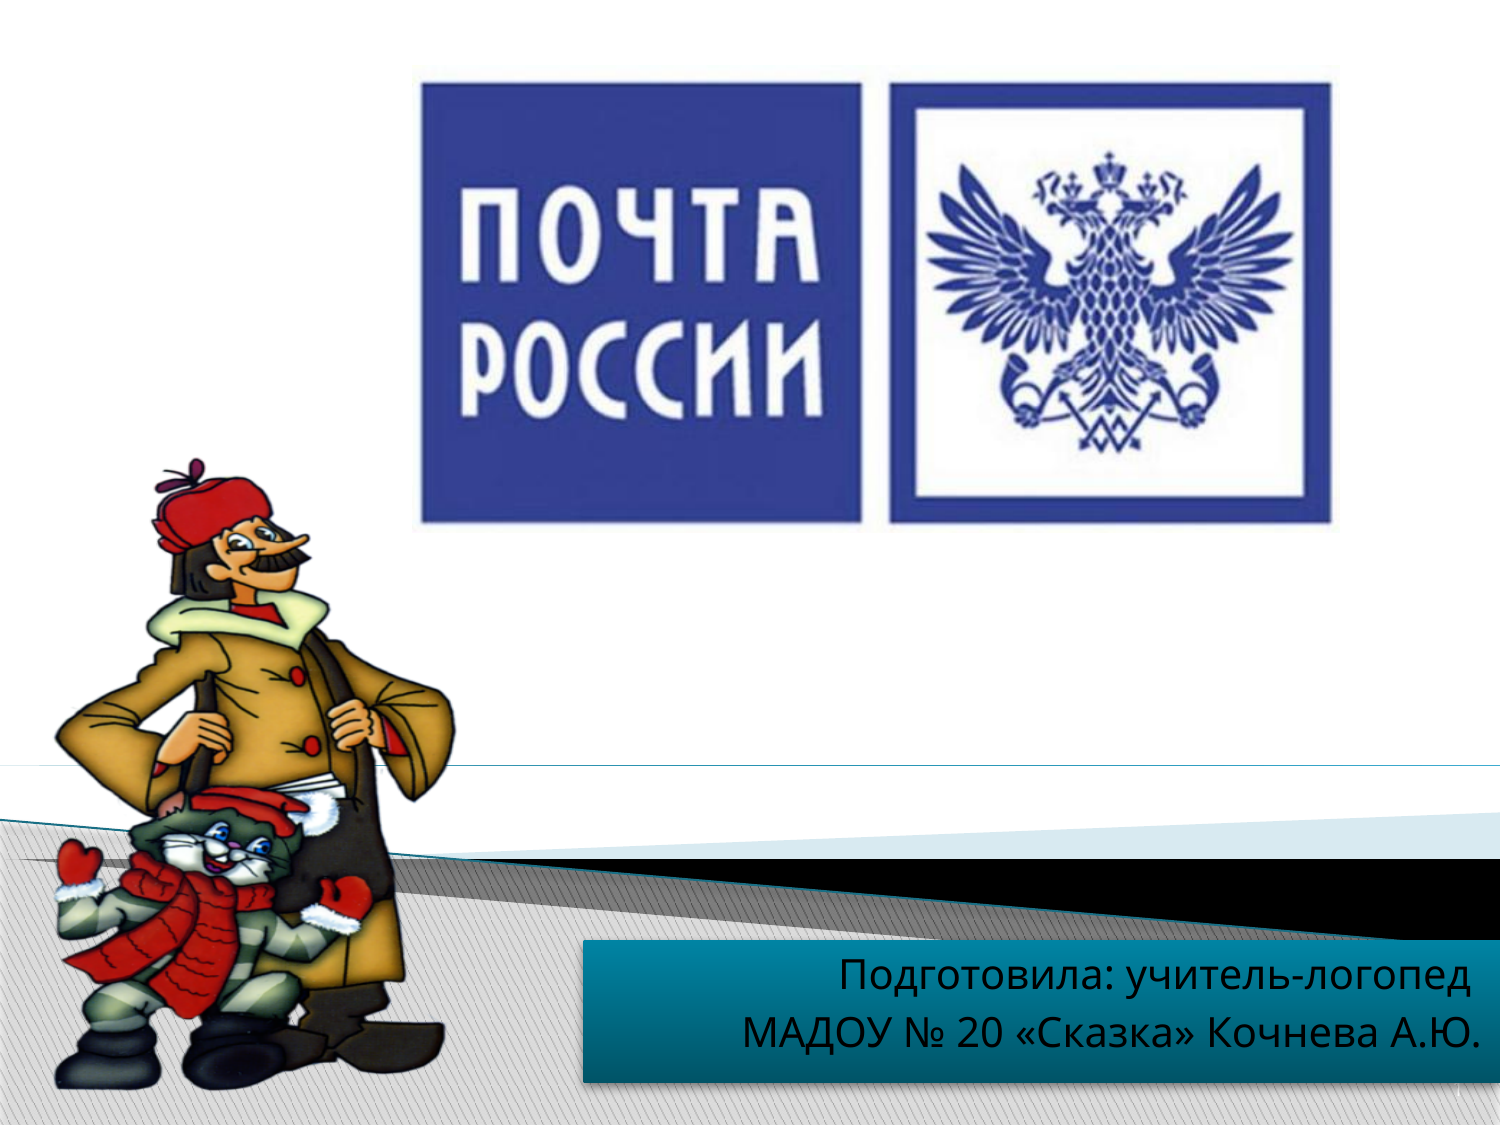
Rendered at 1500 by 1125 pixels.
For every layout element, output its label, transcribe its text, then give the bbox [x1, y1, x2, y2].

slide_number 1 [1418, 1051, 1479, 1112]
picture [0, 65, 1356, 1107]
subtitle Подготовила: учитель-логопед МАДОУ № 20 «Сказка» Кочнева А.Ю. [583, 940, 1500, 1083]
